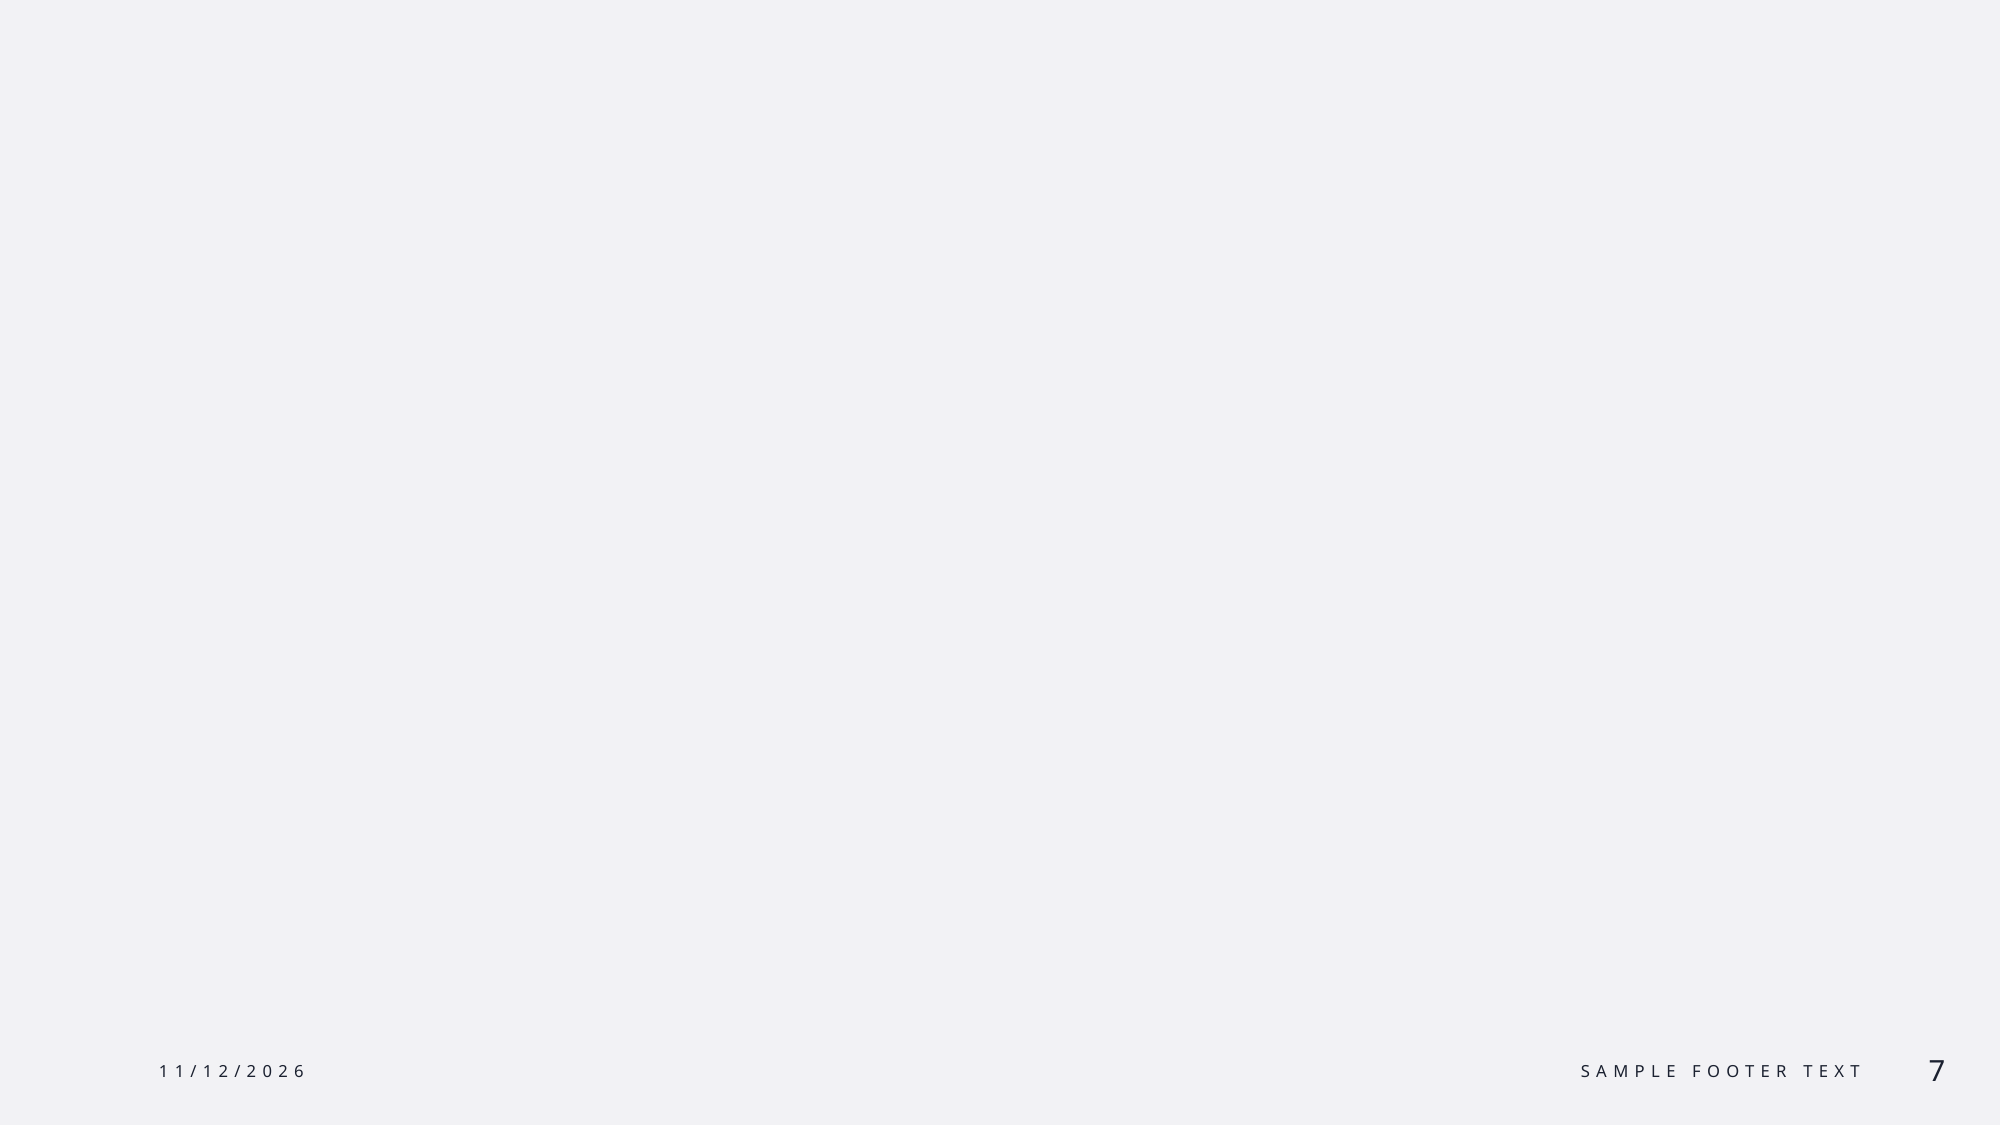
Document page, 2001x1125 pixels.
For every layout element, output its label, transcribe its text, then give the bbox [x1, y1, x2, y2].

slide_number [143, 1042, 594, 1103]
slide_number 7 [1875, 1042, 1961, 1103]
footer Sample Footer Text [1170, 1042, 1875, 1103]
